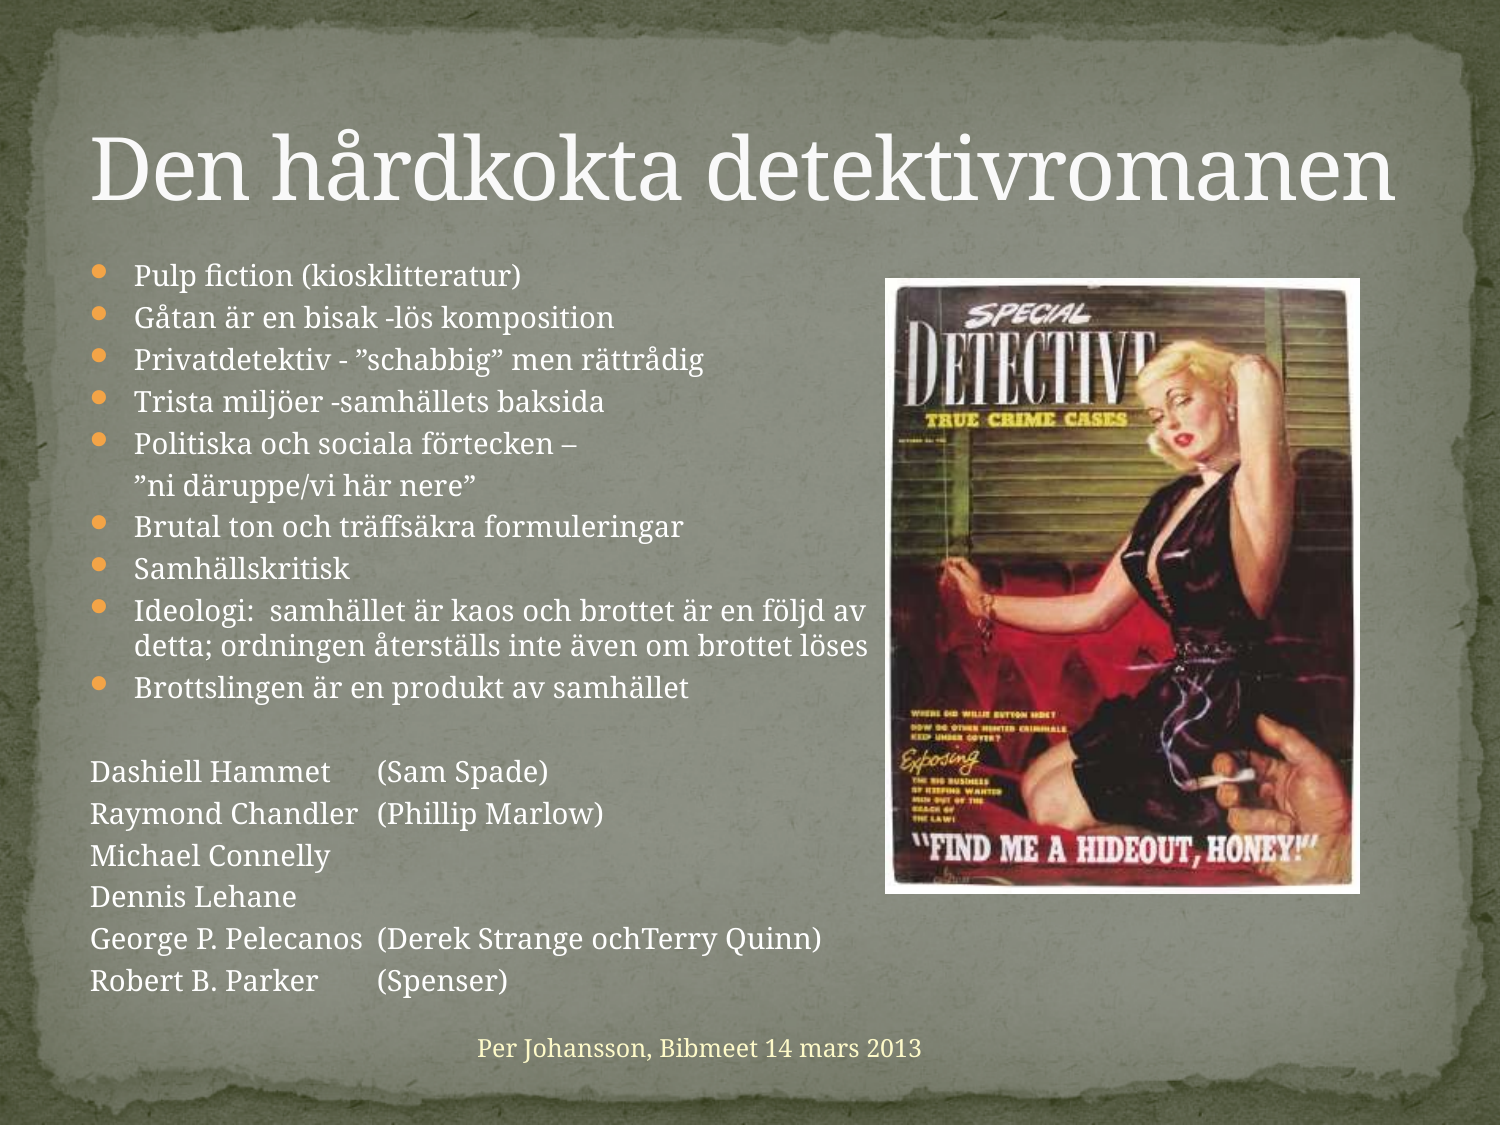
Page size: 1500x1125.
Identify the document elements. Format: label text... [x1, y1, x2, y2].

footer Per Johansson, Bibmeet 14 mars 2013 [350, 1017, 938, 1081]
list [888, 281, 1359, 893]
title Den hårdkokta detektivromanen [74, 24, 1425, 225]
list Pulp fiction (kiosklitteratur) Gåtan är en bisak -lös komposition Privatdetektiv - ”schabbig” men rättrådig Trista miljöer -samhällets baksida Politiska och sociala förtecken – ”ni däruppe/vi här nere” Brutal ton och träffsäkra formuleringar Samhällskritisk Ideologi: samhället är kaos och brottet är en följd av detta; ordningen återställs inte även om brottet löses Brottslingen är en produkt av samhället Dashiell Hammet (Sam Spade) Raymond Chandler (Phillip Marlow) Michael Connelly Dennis Lehane George P. Pelecanos (Derek Strange ochTerry Quinn) Robert B. Parker (Spenser) [75, 249, 892, 1024]
